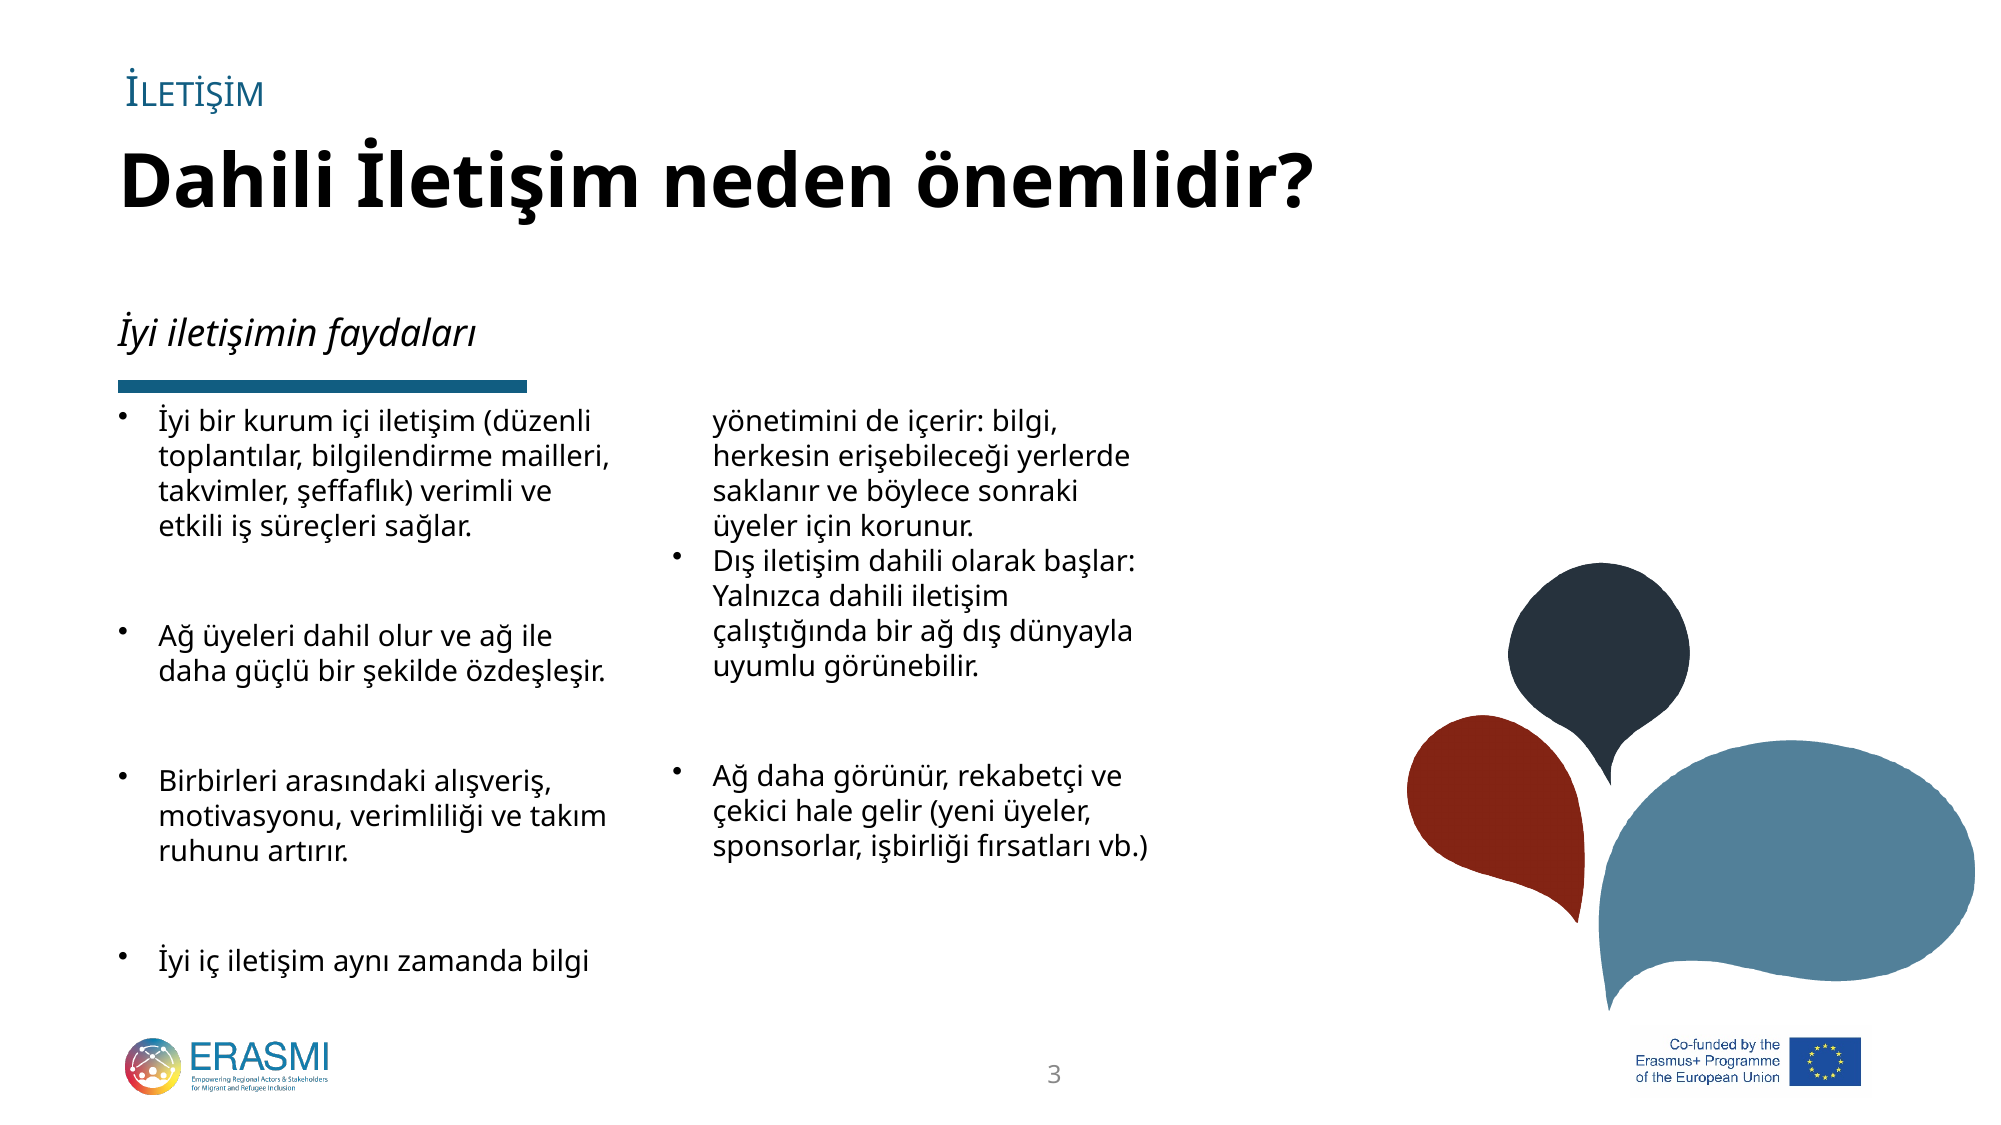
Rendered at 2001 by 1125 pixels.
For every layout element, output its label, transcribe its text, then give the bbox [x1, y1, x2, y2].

picture [1630, 1025, 1872, 1098]
picture [118, 1035, 332, 1098]
title Dahili İletişim neden önemlidir? [117, 138, 1691, 297]
picture [1406, 561, 1975, 1011]
list İyi bir kurum içi iletişim (düzenli toplantılar, bilgilendirme mailleri, takvimler, şeffaflık) verimli ve etkili iş süreçleri sağlar. Ağ üyeleri dahil olur ve ağ ile daha güçlü bir şekilde özdeşleşir. Birbirleri arasındaki alışveriş, motivasyonu, verimliliği ve takım ruhunu artırır. İyi iç iletişim aynı zamanda bilgi yönetimini de içerir: bilgi, herkesin erişebileceği yerlerde saklanır ve böylece sonraki üyeler için korunur. Dış iletişim dahili olarak başlar: Yalnızca dahili iletişim çalıştığında bir ağ dış dünyayla uyumlu görünebilir. Ağ daha görünür, rekabetçi ve çekici hale gelir (yeni üyeler, sponsorlar, işbirliği fırsatları vb.) [117, 401, 1723, 1011]
list İyi iletişimin faydaları [117, 295, 631, 371]
